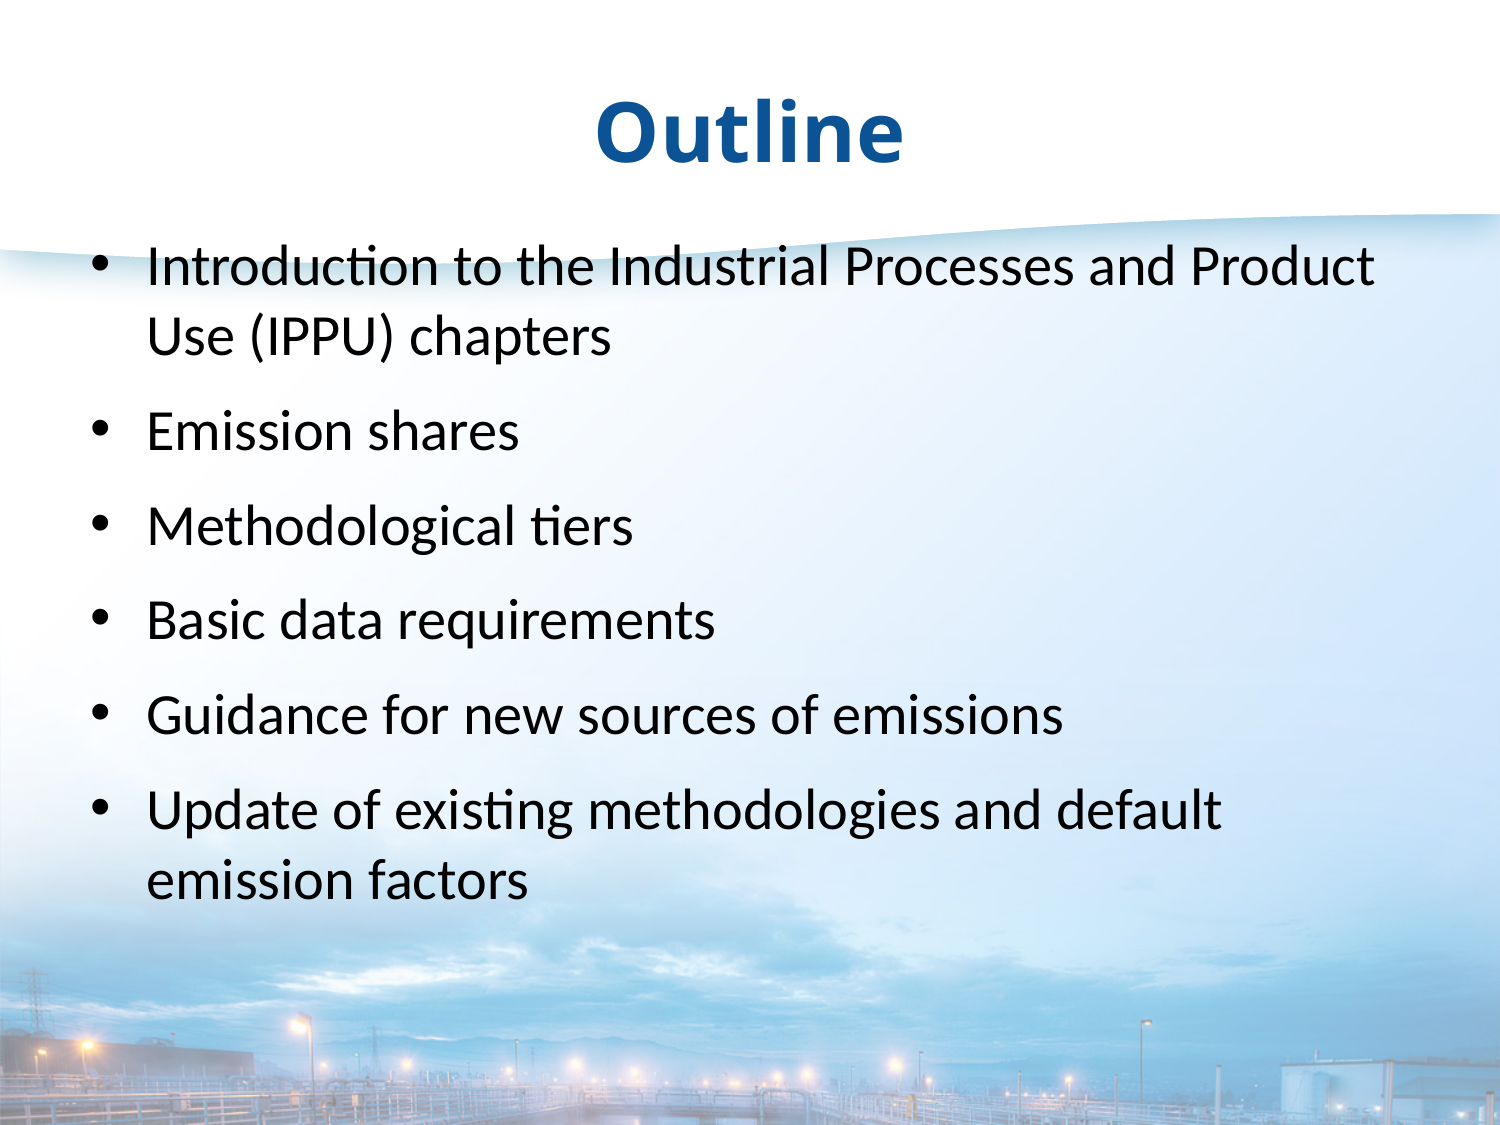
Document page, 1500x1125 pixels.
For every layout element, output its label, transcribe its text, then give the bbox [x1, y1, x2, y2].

list Introduction to the Industrial Processes and Product Use (IPPU) chapters Emission shares Methodological tiers Basic data requirements Guidance for new sources of emissions Update of existing methodologies and default emission factors [75, 219, 1425, 1071]
picture [0, 215, 1500, 1125]
title Outline [75, 45, 1425, 219]
